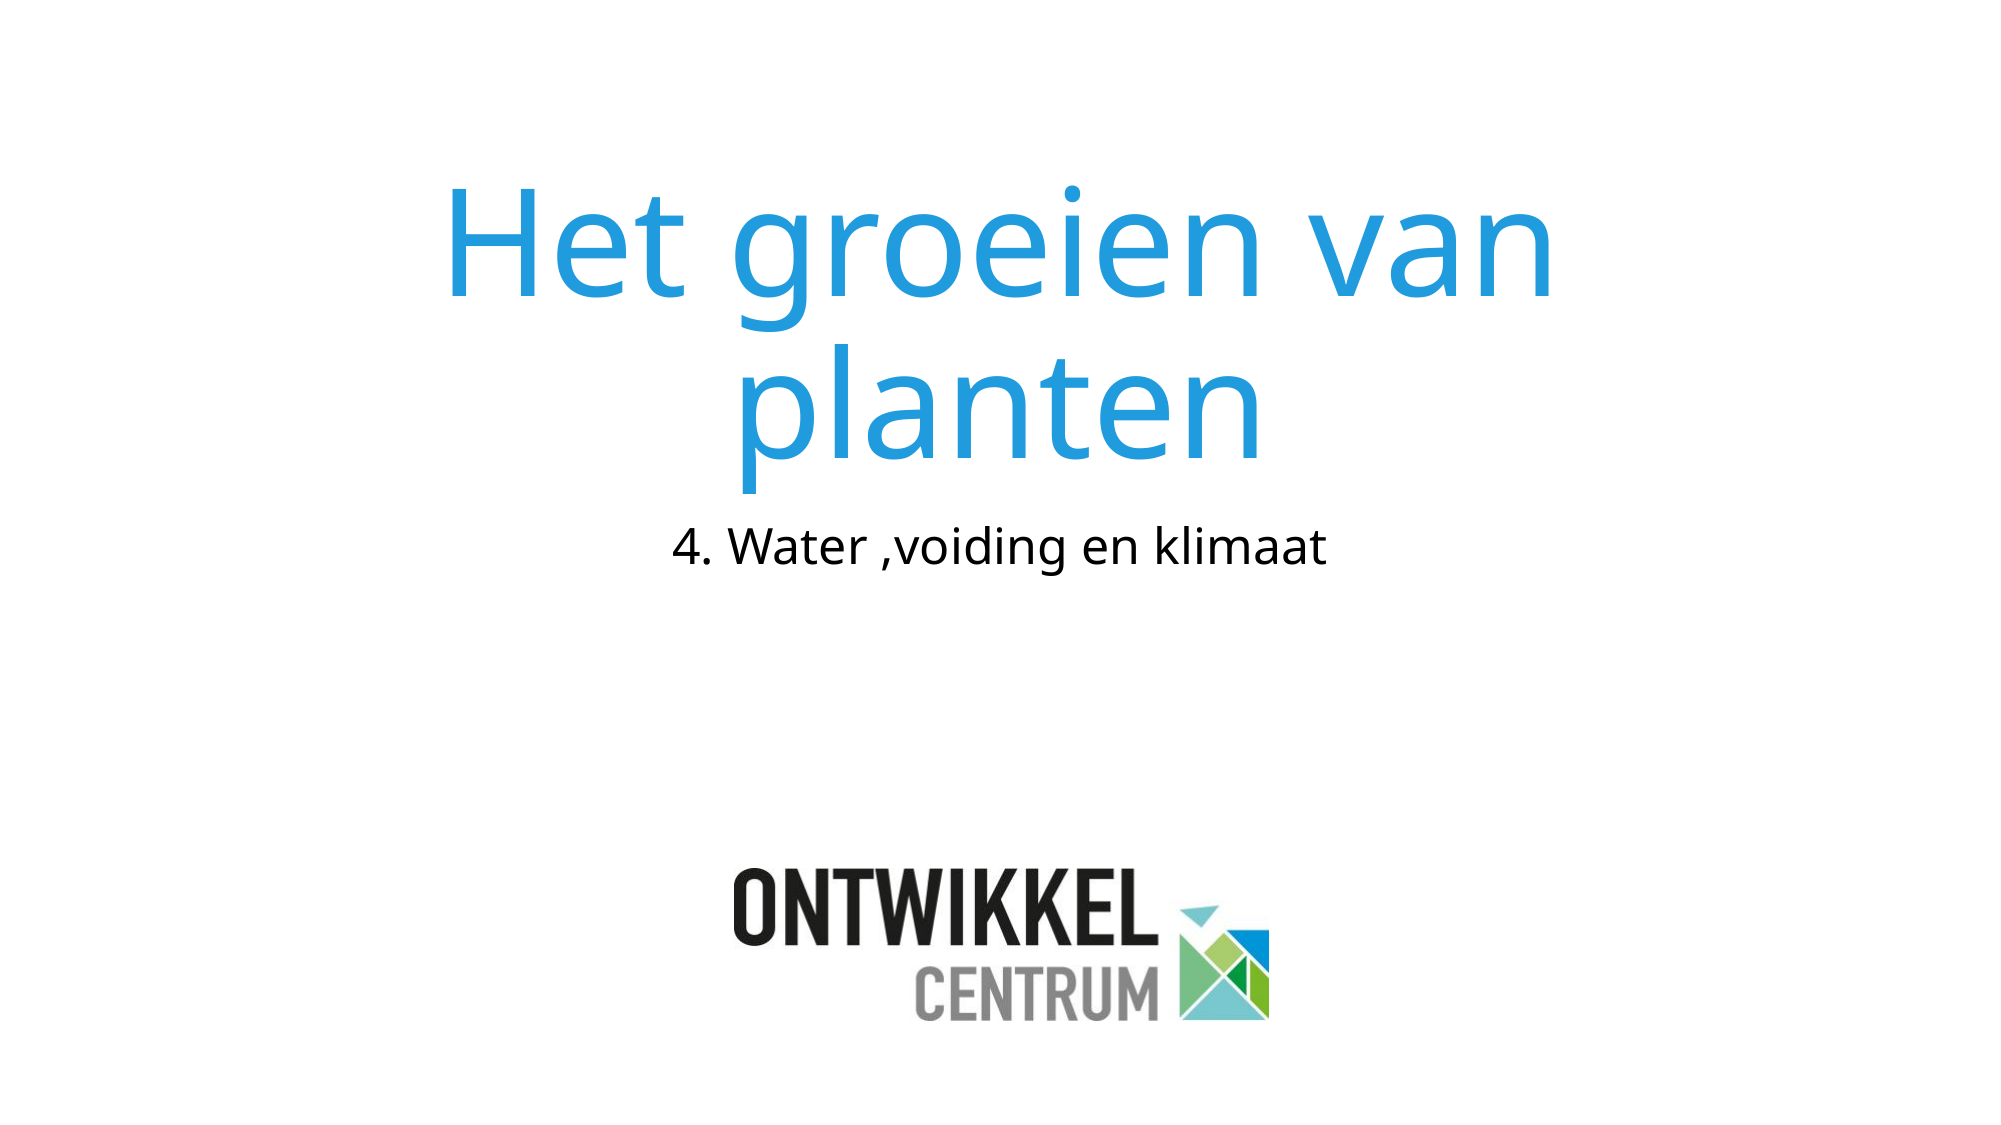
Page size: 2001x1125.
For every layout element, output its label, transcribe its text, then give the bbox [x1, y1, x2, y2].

subtitle 4. Water ,voiding en klimaat [249, 514, 1750, 786]
picture [734, 868, 1269, 1021]
title Het groeien van planten [249, 107, 1750, 499]
